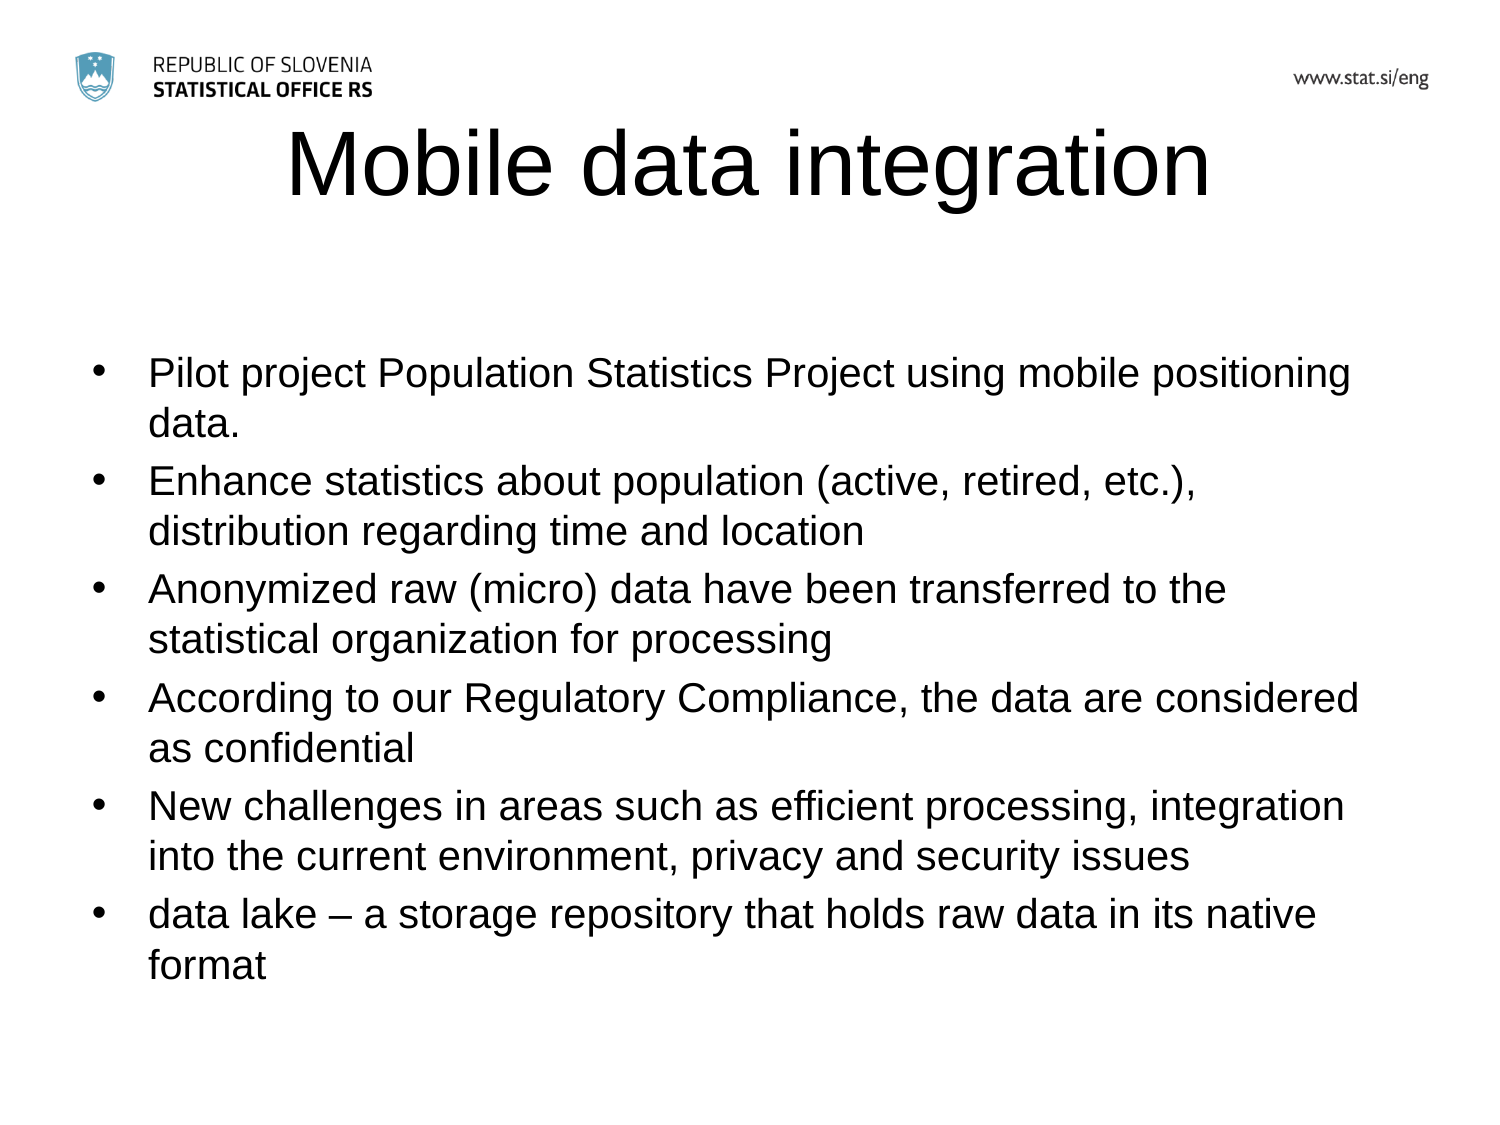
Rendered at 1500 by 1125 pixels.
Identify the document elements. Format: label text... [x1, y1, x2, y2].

picture [1293, 62, 1436, 92]
picture [75, 52, 372, 102]
title Mobile data integration [75, 113, 1425, 315]
list Pilot project Population Statistics Project using mobile positioning data. Enhance statistics about population (active, retired, etc.), distribution regarding time and location Anonymized raw (micro) data have been transferred to the statistical organization for processing According to our Regulatory Compliance, the data are considered as confidential New challenges in areas such as efficient processing, integration into the current environment, privacy and security issues data lake – a storage repository that holds raw data in its native format [76, 338, 1424, 1000]
